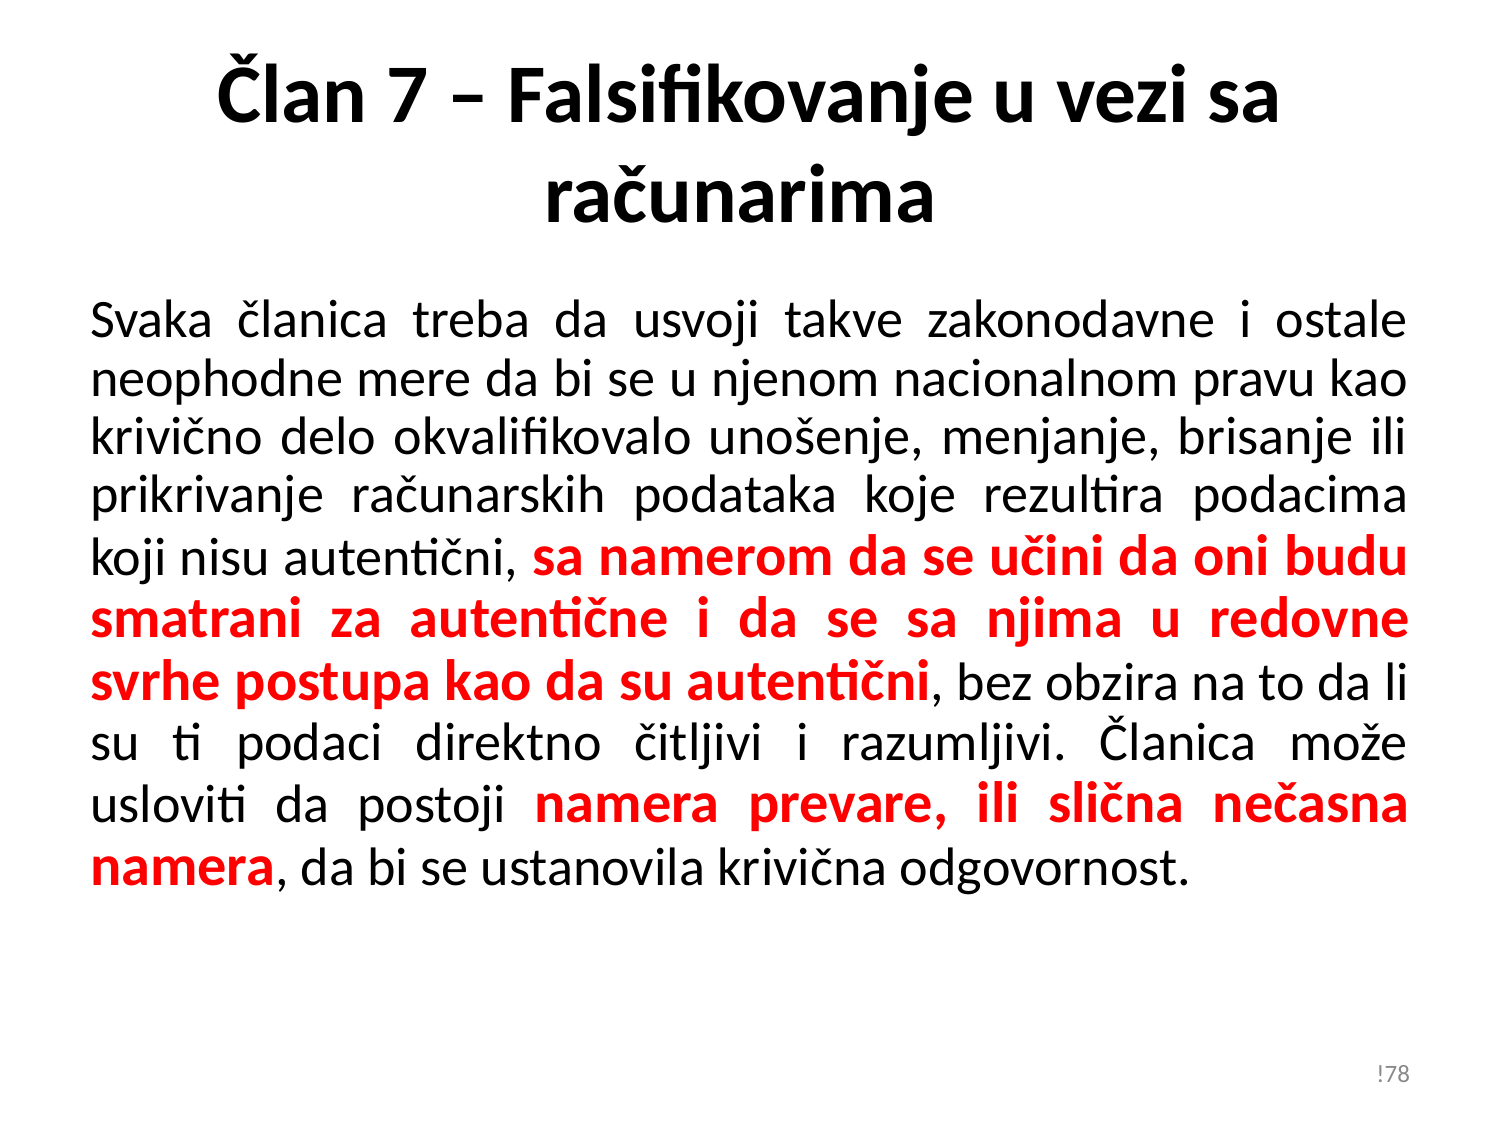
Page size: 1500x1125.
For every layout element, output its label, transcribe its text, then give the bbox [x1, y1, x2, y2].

list Svaka članica treba da usvoji takve zakonodavne i ostale neophodne mere da bi se u njenom nacionalnom pravu kao krivično delo okvalifikovalo unošenje, menjanje, brisanje ili prikrivanje računarskih podataka koje rezultira podacima koji nisu autentični, sa namerom da se učini da oni budu smatrani za autentične i da se sa njima u redovne svrhe postupa kao da su autentični, bez obzira na to da li su ti podaci direktno čitljivi i razumljivi. Članica može usloviti da postoji namera prevare, ili slična nečasna namera, da bi se ustanovila krivična odgovornost. [74, 283, 1426, 1026]
slide_number !78 [1074, 1042, 1425, 1103]
title Član 7 – Falsifikovanje u vezi sa računarima [74, 44, 1426, 233]
